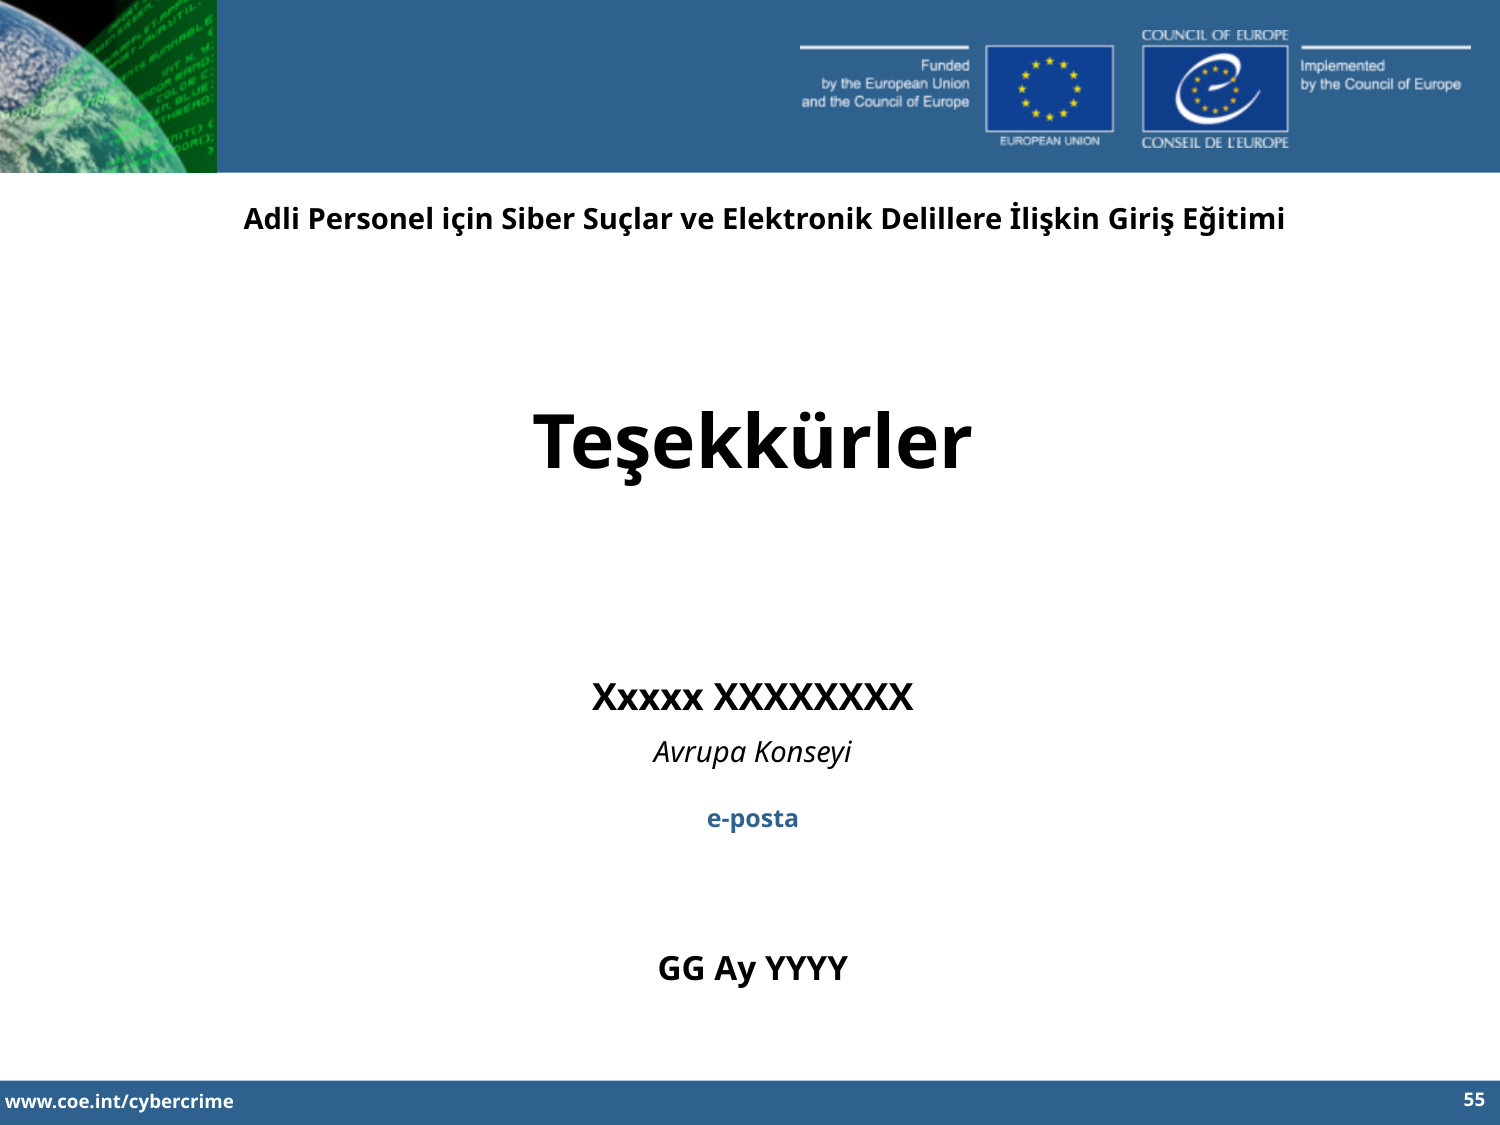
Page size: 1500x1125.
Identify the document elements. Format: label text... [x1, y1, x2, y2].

picture [799, 30, 1471, 148]
text_box Teşekkürler Xxxxx XXXXXXXX Avrupa Konseyi e-posta GG Ay YYYY [47, 385, 1459, 995]
text_box Adli Personel için Siber Suçlar ve Elektronik Delillere İlişkin Giriş Eğitimi [59, 193, 1471, 243]
picture [0, 1, 217, 173]
